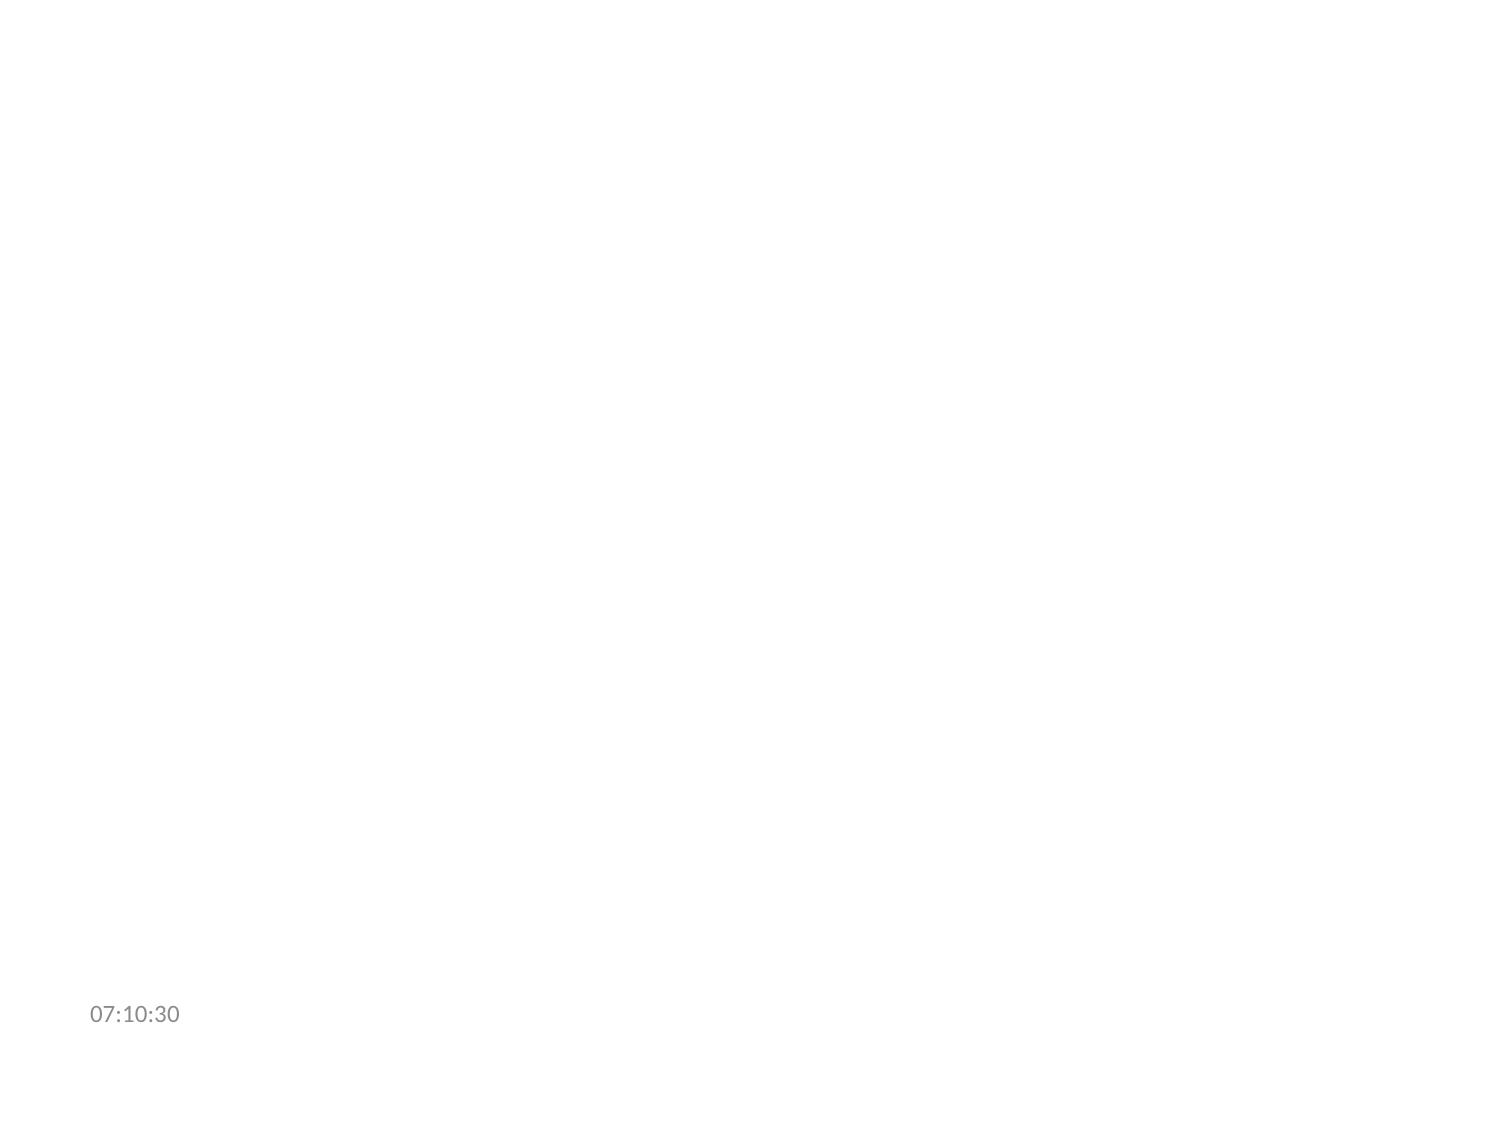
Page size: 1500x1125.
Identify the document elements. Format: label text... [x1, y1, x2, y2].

text_box 15:35:09 [75, 982, 425, 1043]
